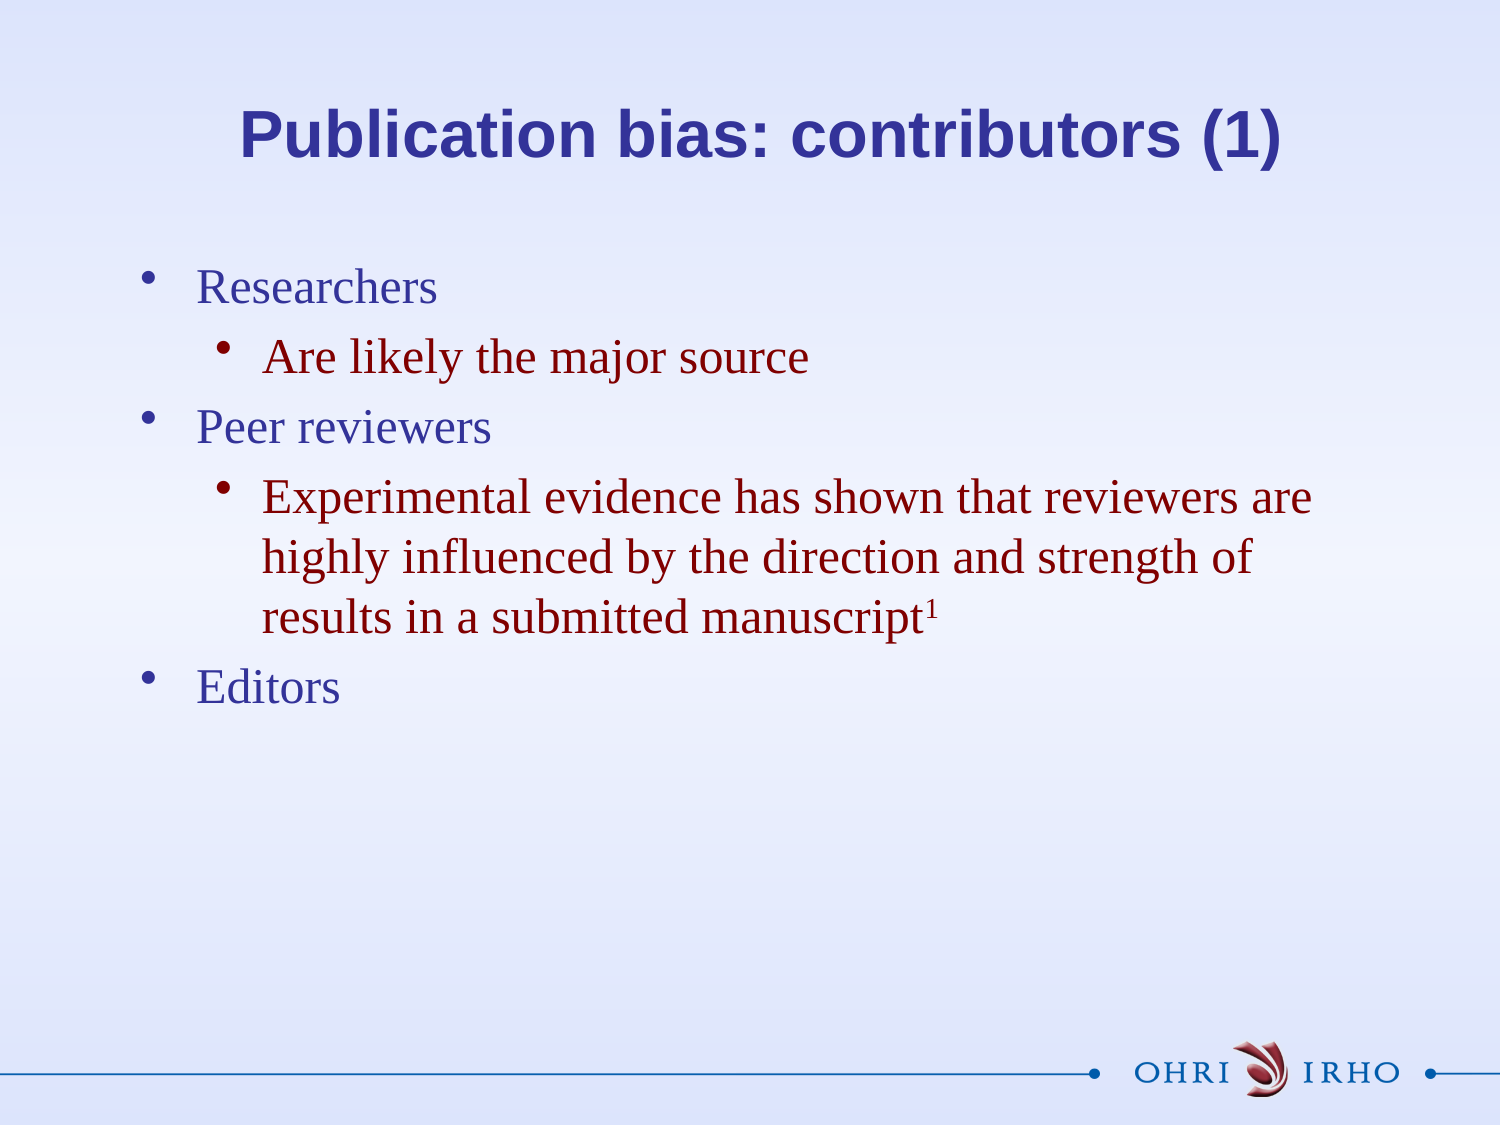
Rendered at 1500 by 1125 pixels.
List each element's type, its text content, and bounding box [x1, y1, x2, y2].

picture [0, 0, 1500, 1125]
list Researchers Are likely the major source Peer reviewers Experimental evidence has shown that reviewers are highly influenced by the direction and strength of results in a submitted manuscript1 Editors [125, 246, 1388, 978]
title Publication bias: contributors (1) [70, 35, 1454, 226]
